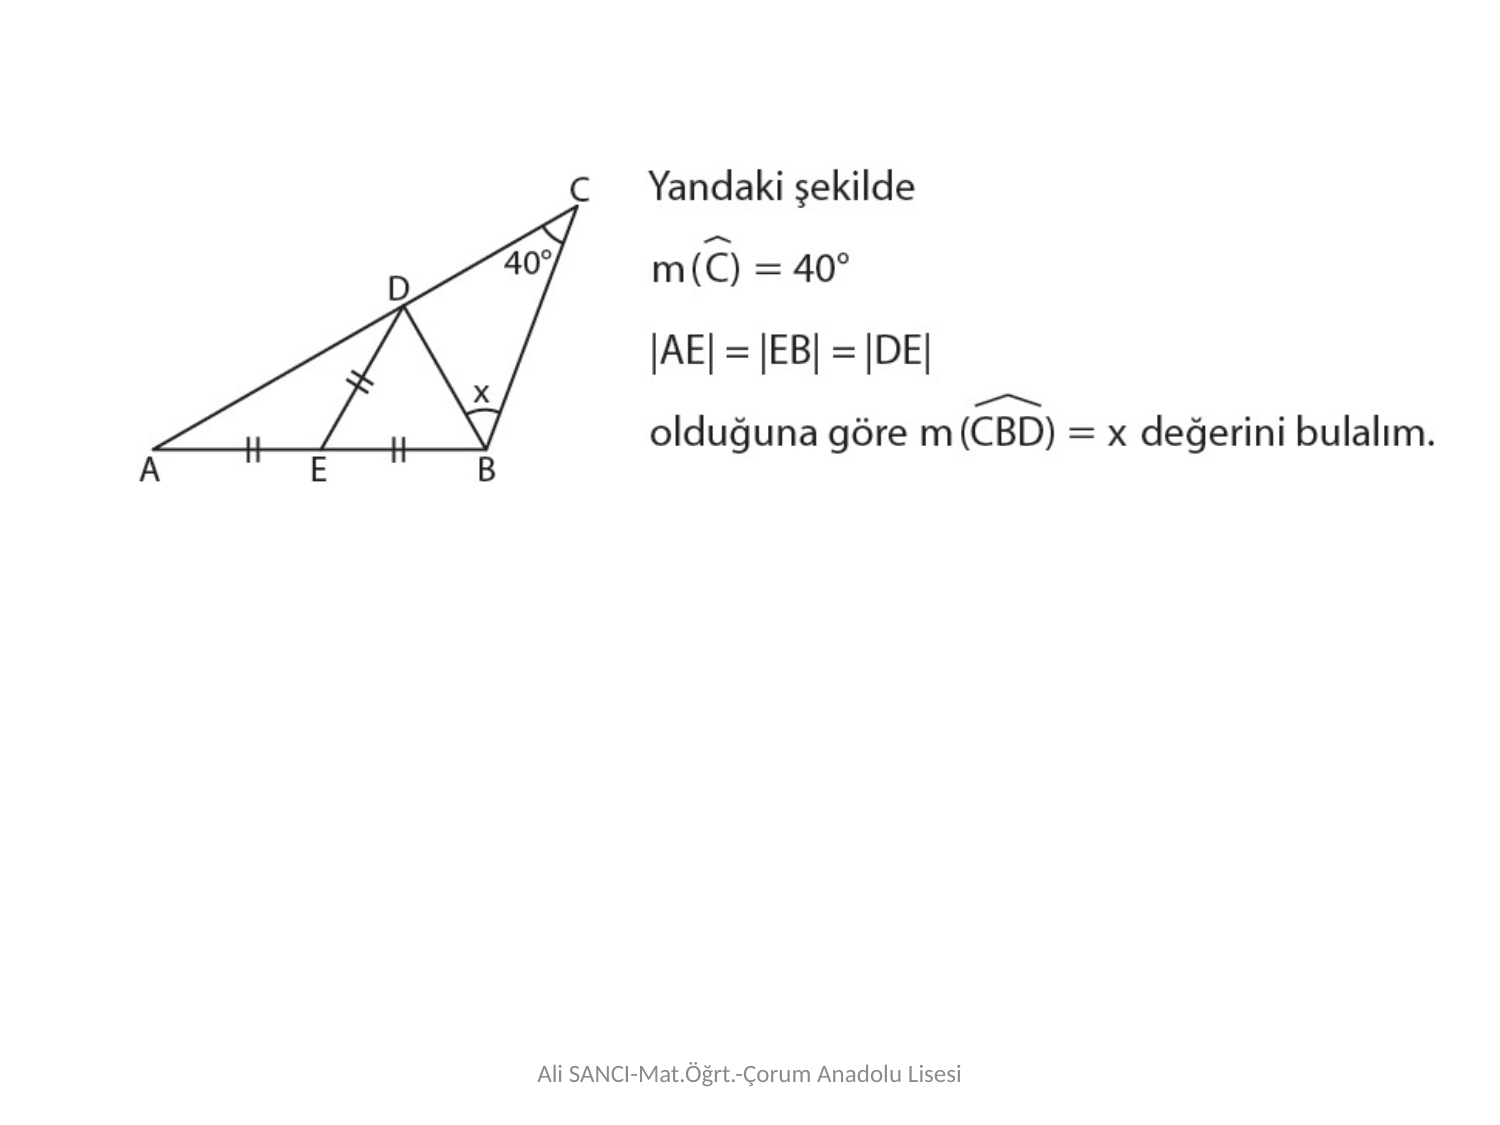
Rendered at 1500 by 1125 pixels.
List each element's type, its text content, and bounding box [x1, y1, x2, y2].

footer Ali SANCI-Mat.Öğrt.-Çorum Anadolu Lisesi [512, 1042, 988, 1103]
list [100, 136, 1451, 565]
